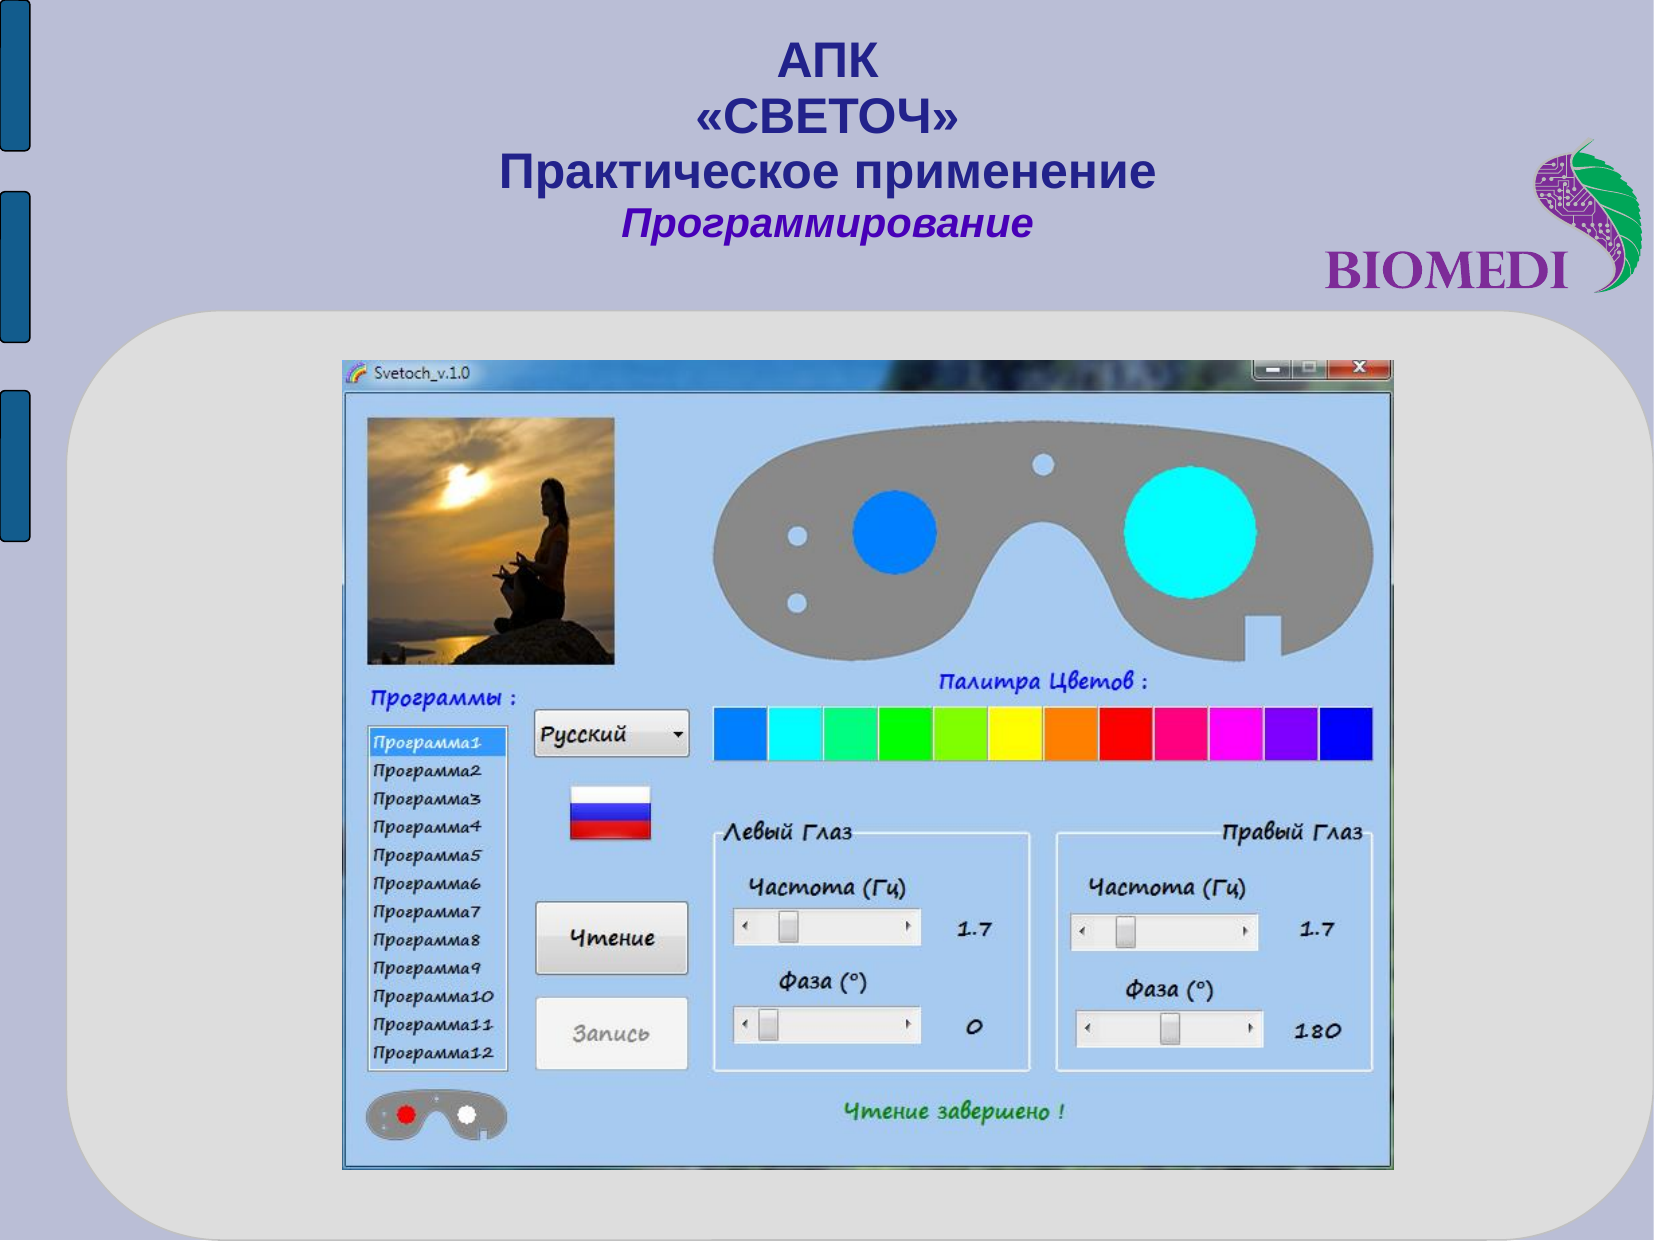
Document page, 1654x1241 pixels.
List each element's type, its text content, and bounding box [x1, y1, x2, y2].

picture [1322, 134, 1643, 299]
text_box [259, 1139, 1382, 1197]
title АПК «СВЕТОЧ» Практическое применение Программирование [121, 29, 1535, 207]
picture [342, 359, 1394, 1170]
